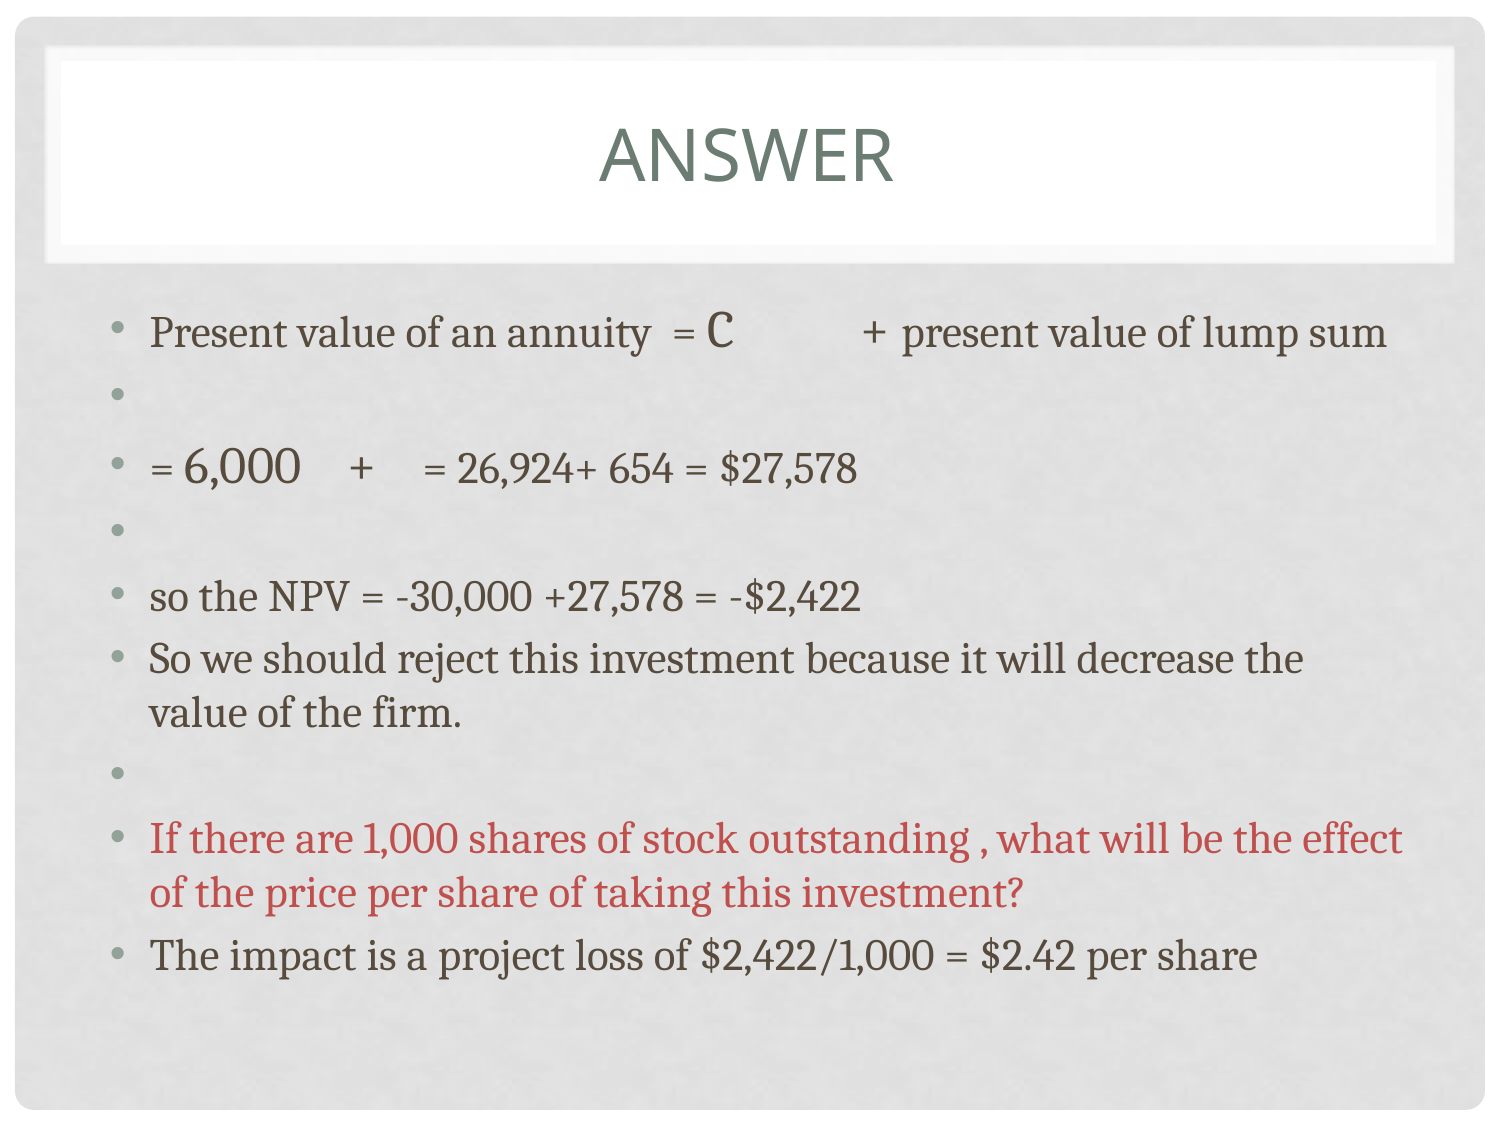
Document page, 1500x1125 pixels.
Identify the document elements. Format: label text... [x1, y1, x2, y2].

title answer [69, 66, 1425, 238]
